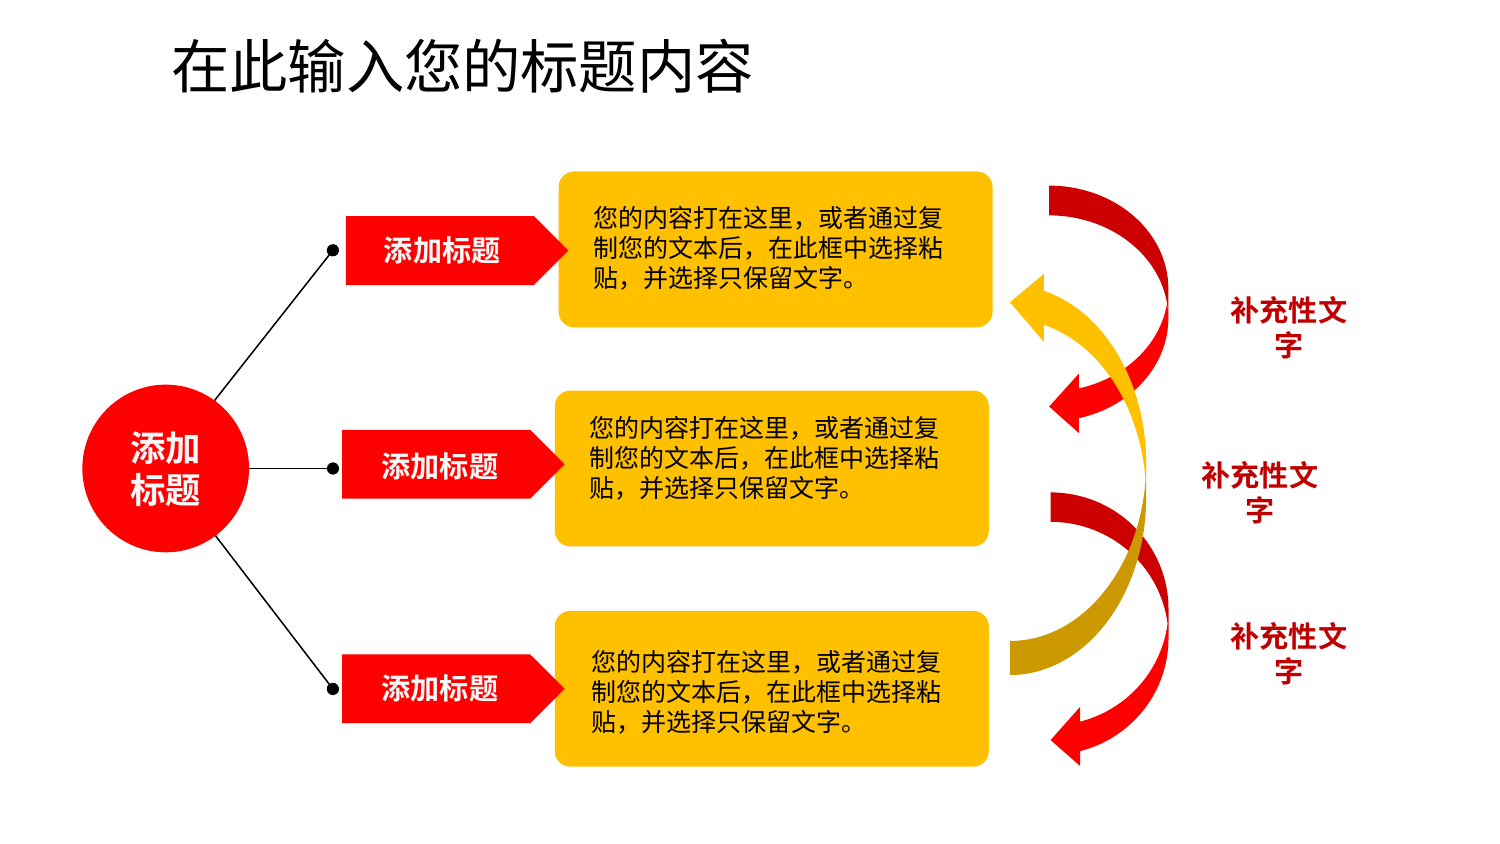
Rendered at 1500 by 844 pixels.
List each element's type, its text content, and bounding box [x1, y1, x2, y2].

text_box [559, 241, 569, 260]
text_box [555, 679, 565, 699]
text_box [1050, 537, 1169, 766]
text_box 添加标题 [368, 665, 555, 711]
text_box [342, 429, 544, 499]
text_box [555, 454, 565, 474]
text_box [215, 536, 340, 696]
text_box 补充性文字 [1215, 285, 1363, 369]
text_box 补充性文字 [1215, 611, 1363, 695]
text_box [554, 390, 989, 547]
text_box [1049, 373, 1123, 434]
text_box 您的内容打在这里，或者通过复制您的文本后，在此框中选择粘贴，并选择只保留文字。 [579, 649, 979, 734]
text_box [554, 610, 989, 767]
text_box 您的内容打在这里，或者通过复制您的文本后，在此框中选择粘贴，并选择只保留文字。 [576, 415, 976, 500]
text_box 补充性文字 [1186, 450, 1333, 534]
text_box 在此输入您的标题内容 [156, 22, 793, 108]
text_box [1009, 273, 1147, 676]
text_box 添加 标题 [82, 384, 250, 553]
text_box [345, 216, 547, 286]
text_box [1049, 185, 1169, 390]
text_box [558, 171, 993, 328]
text_box 添加标题 [368, 443, 555, 489]
text_box [342, 654, 543, 724]
text_box [214, 244, 339, 400]
text_box 添加标题 [371, 226, 559, 272]
text_box 您的内容打在这里，或者通过复制您的文本后，在此框中选择粘贴，并选择只保留文字。 [581, 205, 981, 289]
